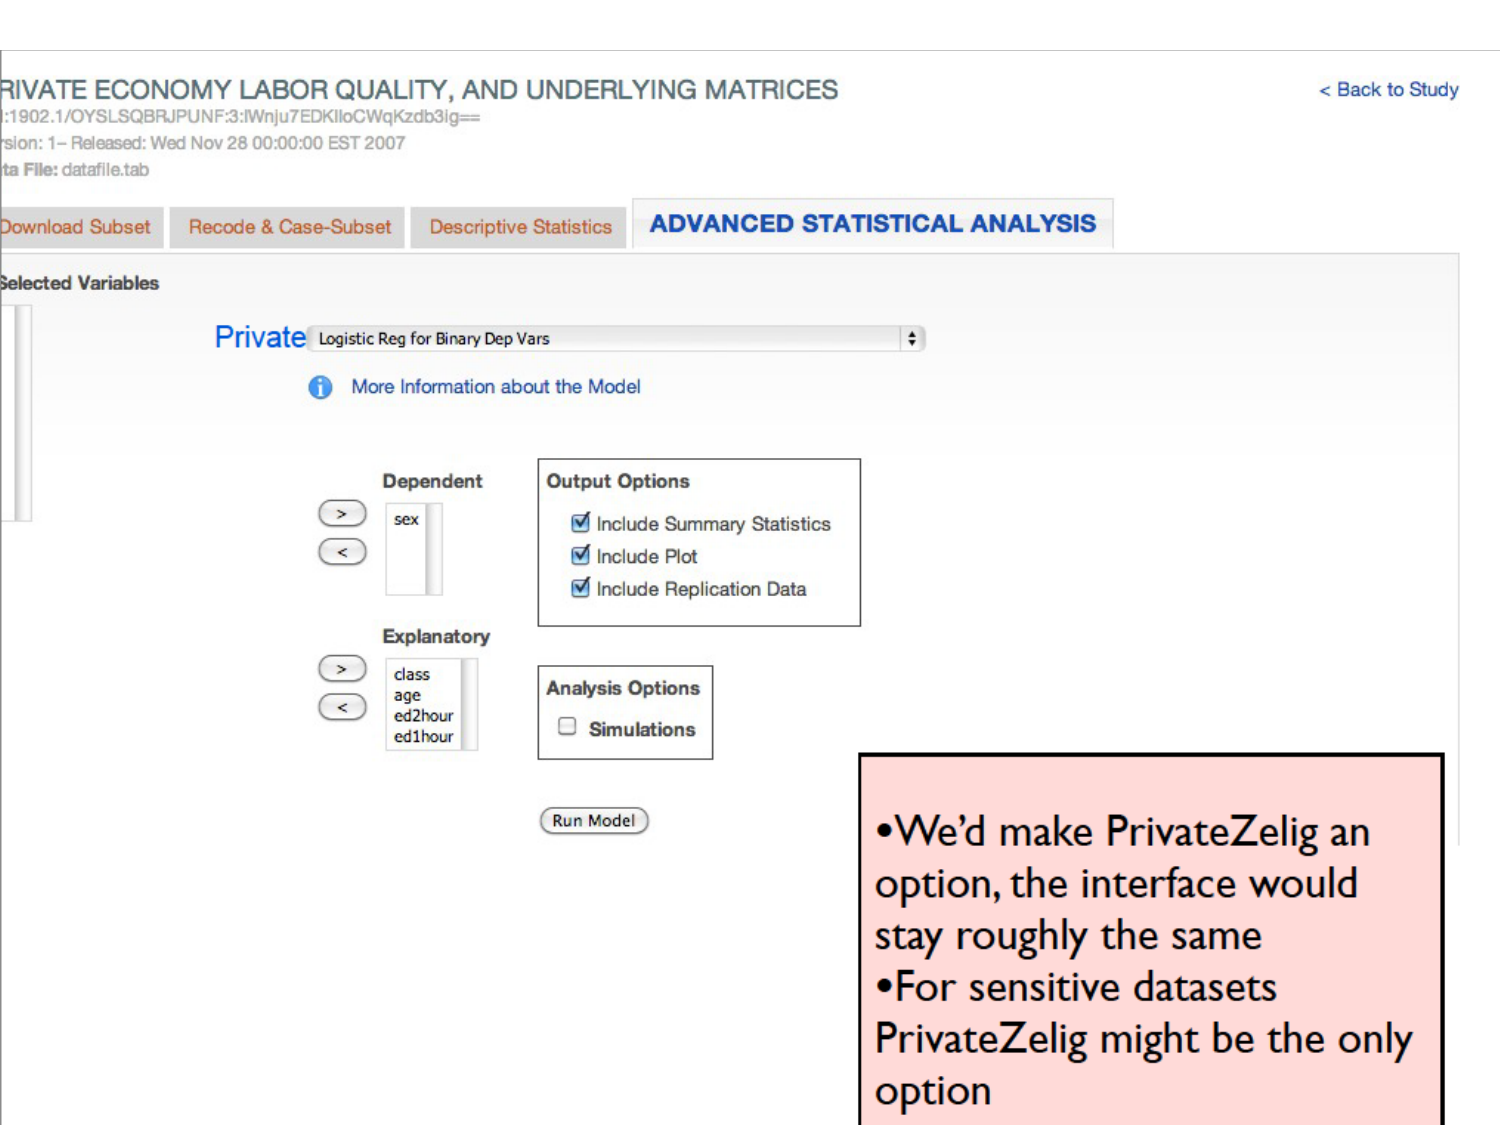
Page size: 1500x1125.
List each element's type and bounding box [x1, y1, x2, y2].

text_box [0, 49, 1500, 1125]
